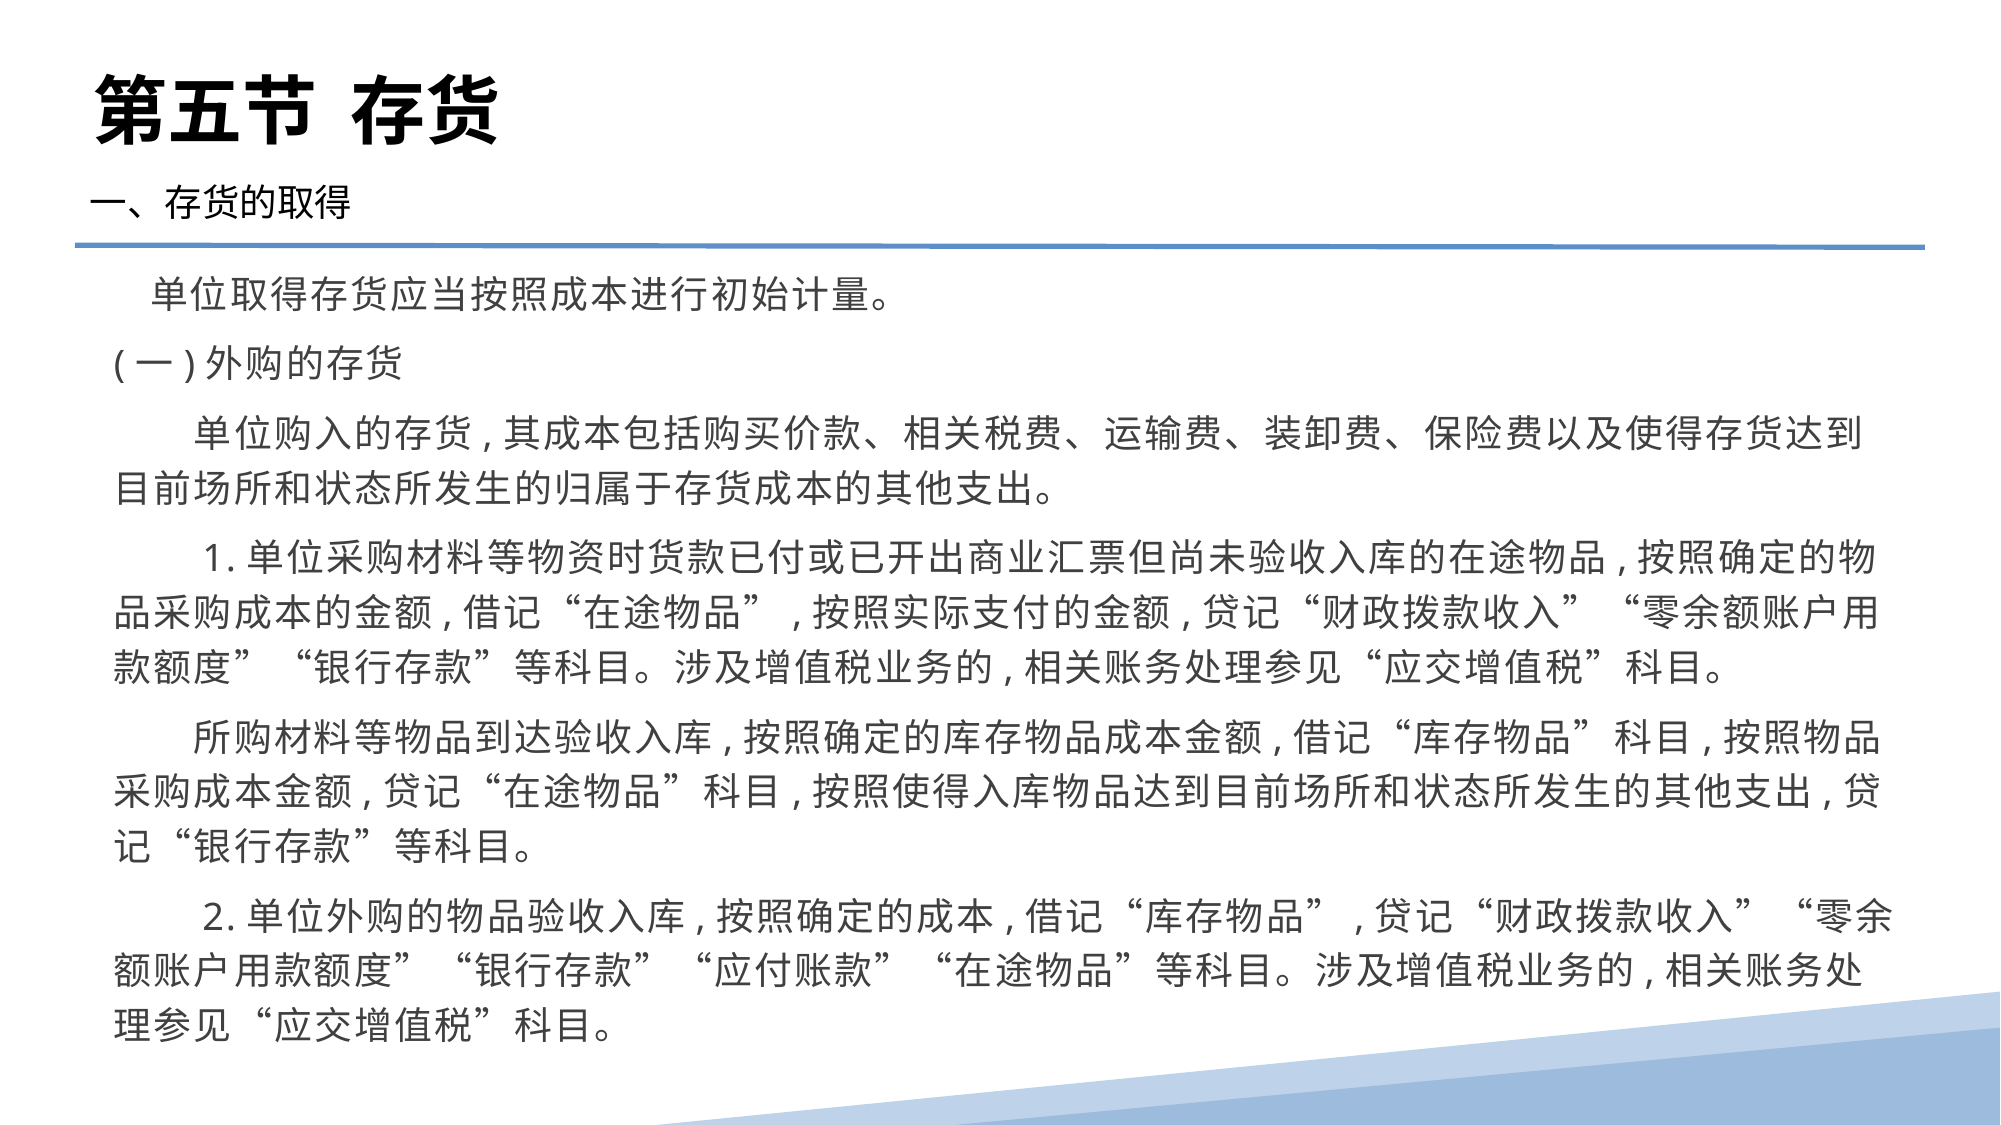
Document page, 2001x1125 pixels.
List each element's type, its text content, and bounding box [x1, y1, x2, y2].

text_box 单位取得存货应当按照成本进行初始计量。 (一)外购的存货 单位购入的存货,其成本包括购买价款、相关税费、运输费、装卸费、保险费以及使得存货达到目前场所和状态所发生的归属于存货成本的其他支出。 1.单位采购材料等物资时货款已付或已开出商业汇票但尚未验收入库的在途物品,按照确定的物品采购成本的金额,借记“在途物品”,按照实际支付的金额,贷记“财政拨款收入”“零余额账户用款额度”“银行存款”等科目。涉及增值税业务的,相关账务处理参见“应交增值税”科目。 所购材料等物品到达验收入库,按照确定的库存物品成本金额,借记“库存物品”科目,按照物品采购成本金额,贷记“在途物品”科目,按照使得入库物品达到目前场所和状态所发生的其他支出,贷记“银行存款”等科目。 2.单位外购的物品验收入库,按照确定的成本,借记“库存物品”,贷记“财政拨款收入”“零余额账户用款额度”“银行存款”“应付账款”“在途物品”等科目。涉及增值税业务的,相关账务处理参见“应交增值税”科目。 [103, 254, 1912, 1054]
text_box 一、存货的取得 [75, 171, 1075, 232]
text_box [656, 991, 2000, 1125]
text_box 第五节 存货 [92, 58, 1943, 159]
